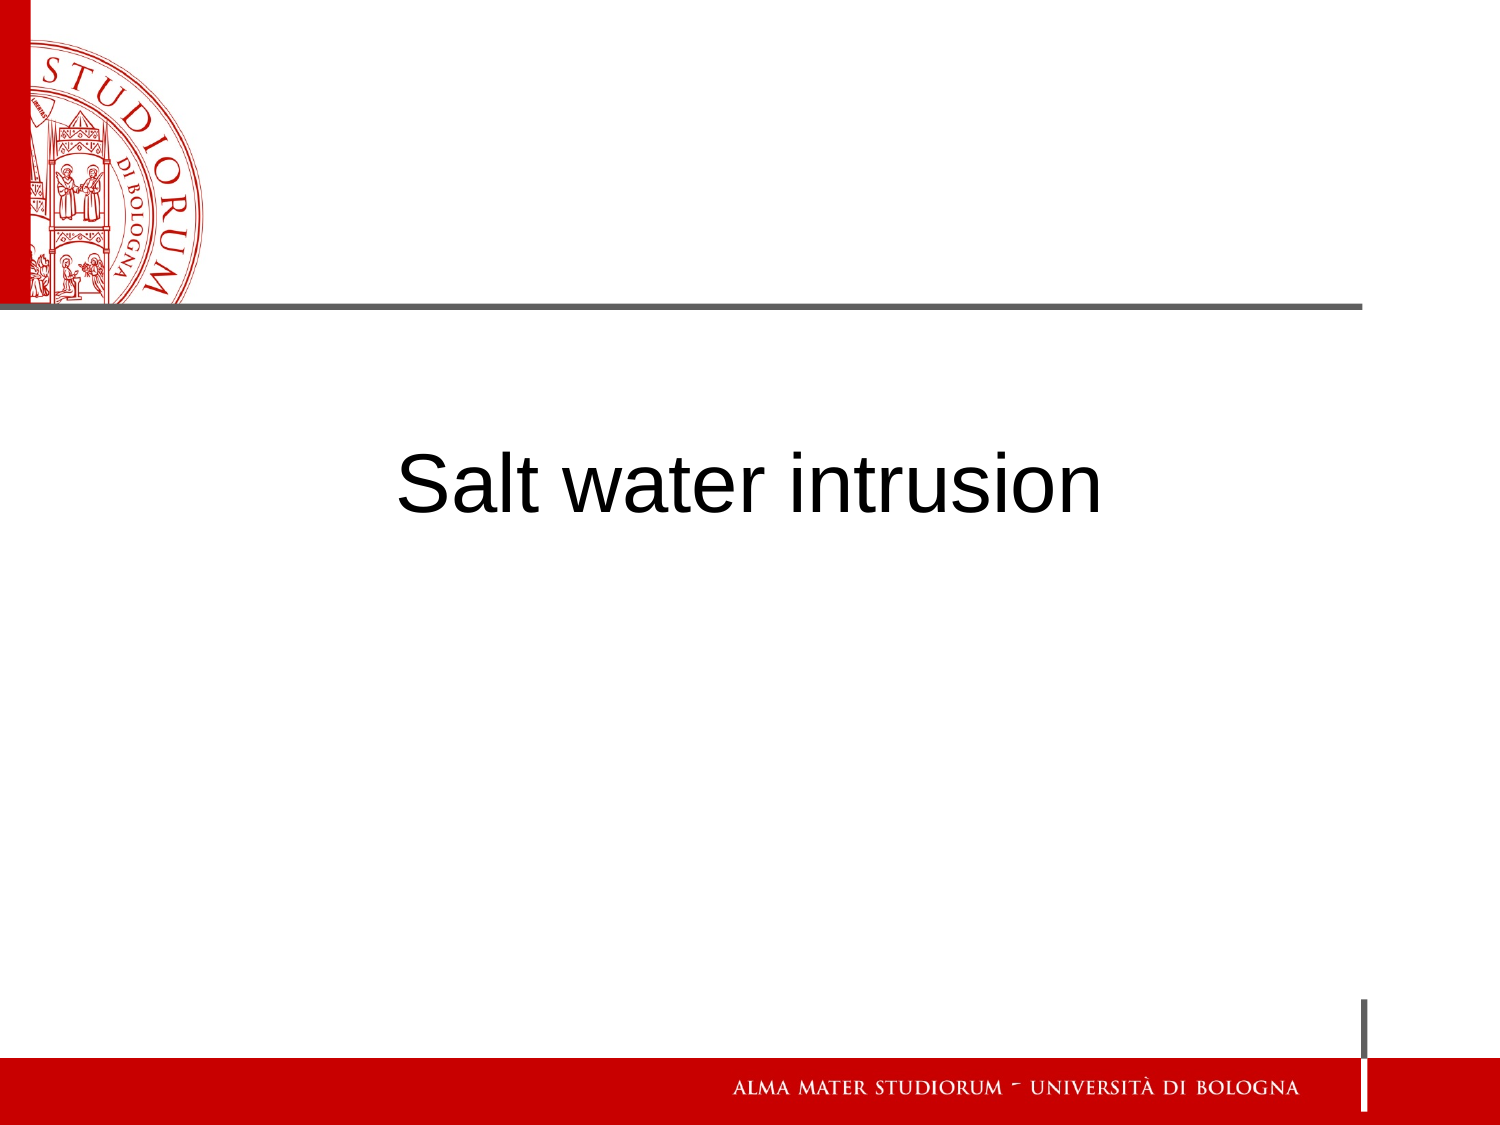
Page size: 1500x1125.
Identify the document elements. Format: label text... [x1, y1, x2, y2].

picture [31, 34, 212, 303]
text_box Salt water intrusion [0, 421, 1500, 622]
picture [0, 1058, 1500, 1125]
